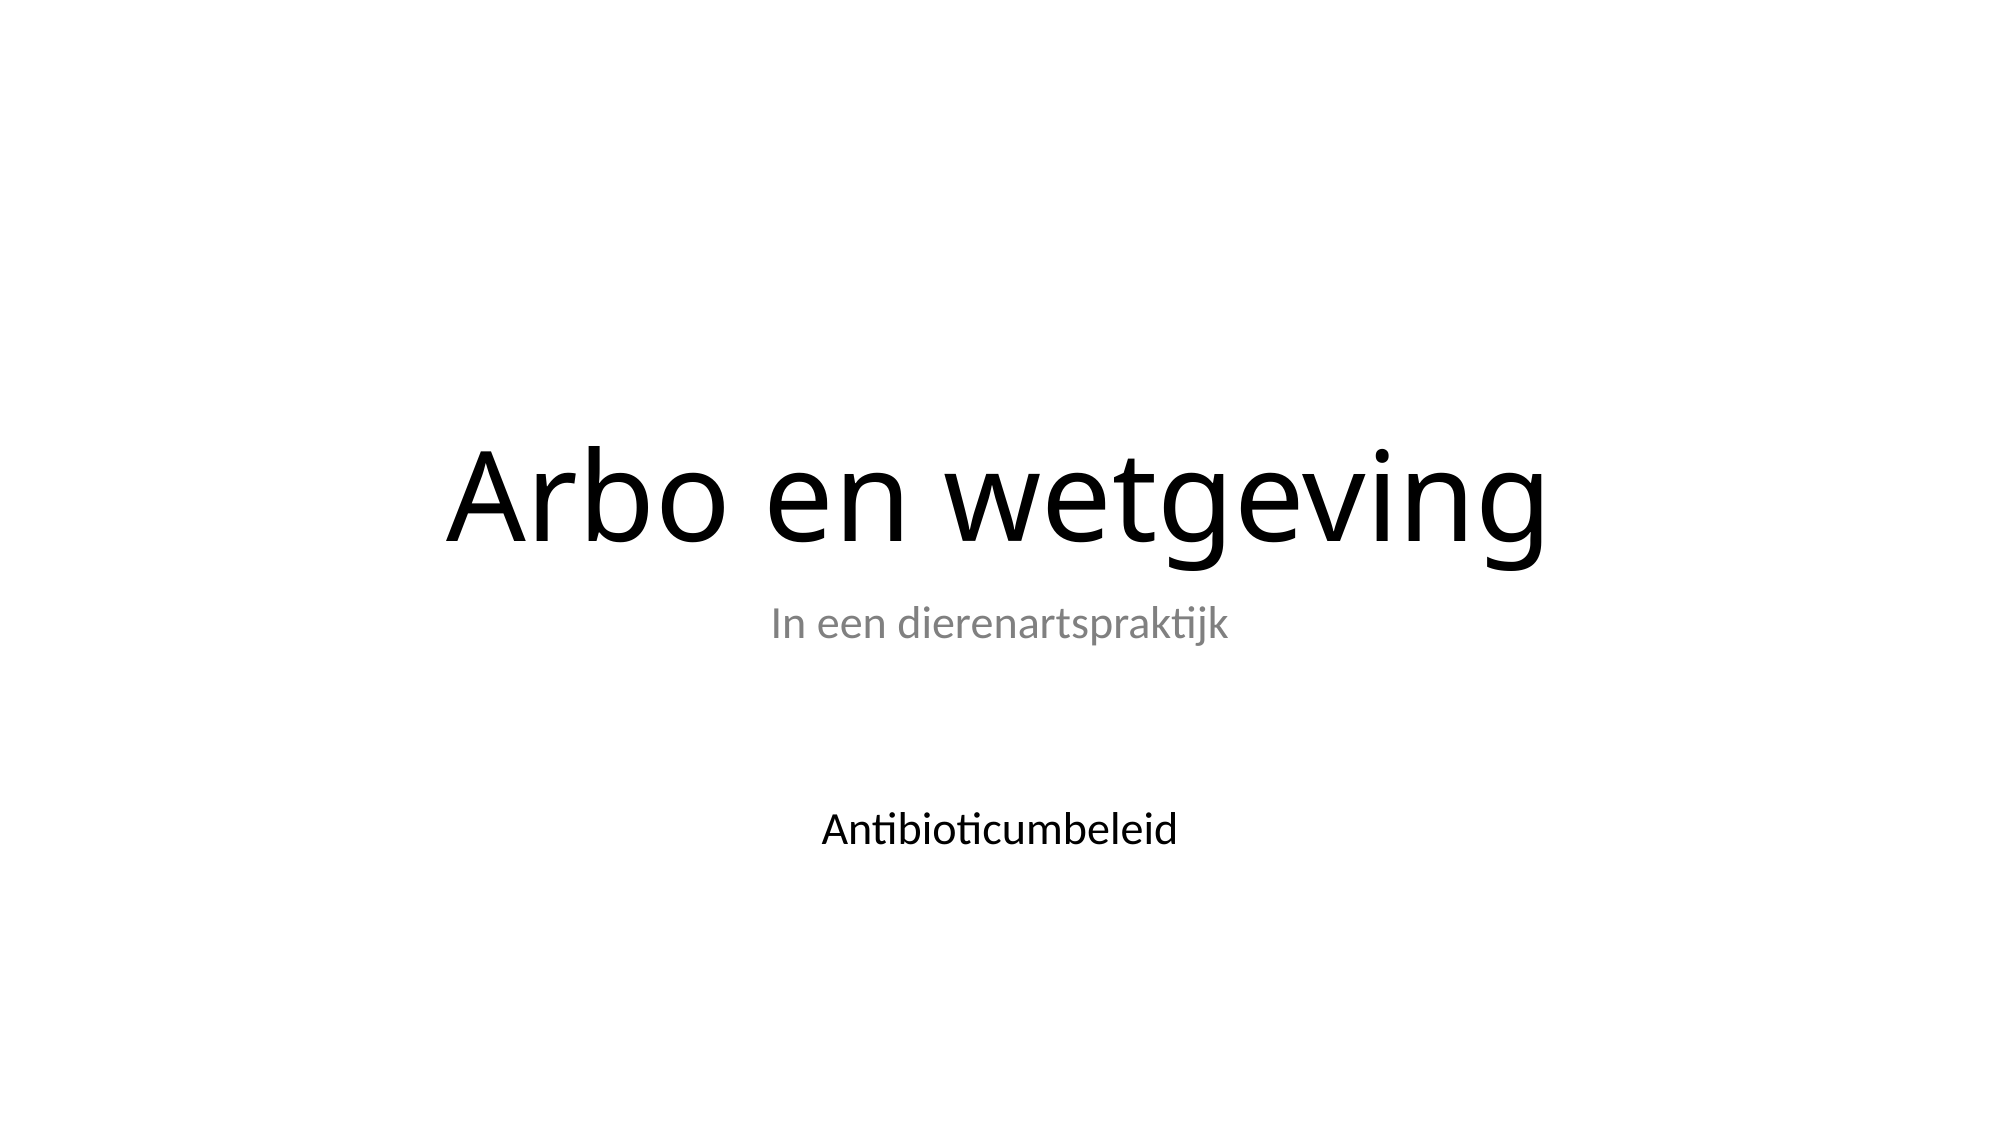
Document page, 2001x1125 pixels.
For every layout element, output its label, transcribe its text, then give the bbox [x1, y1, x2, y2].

title Arbo en wetgeving [249, 184, 1750, 576]
subtitle In een dierenartspraktijk Antibioticumbeleid [249, 590, 1750, 863]
